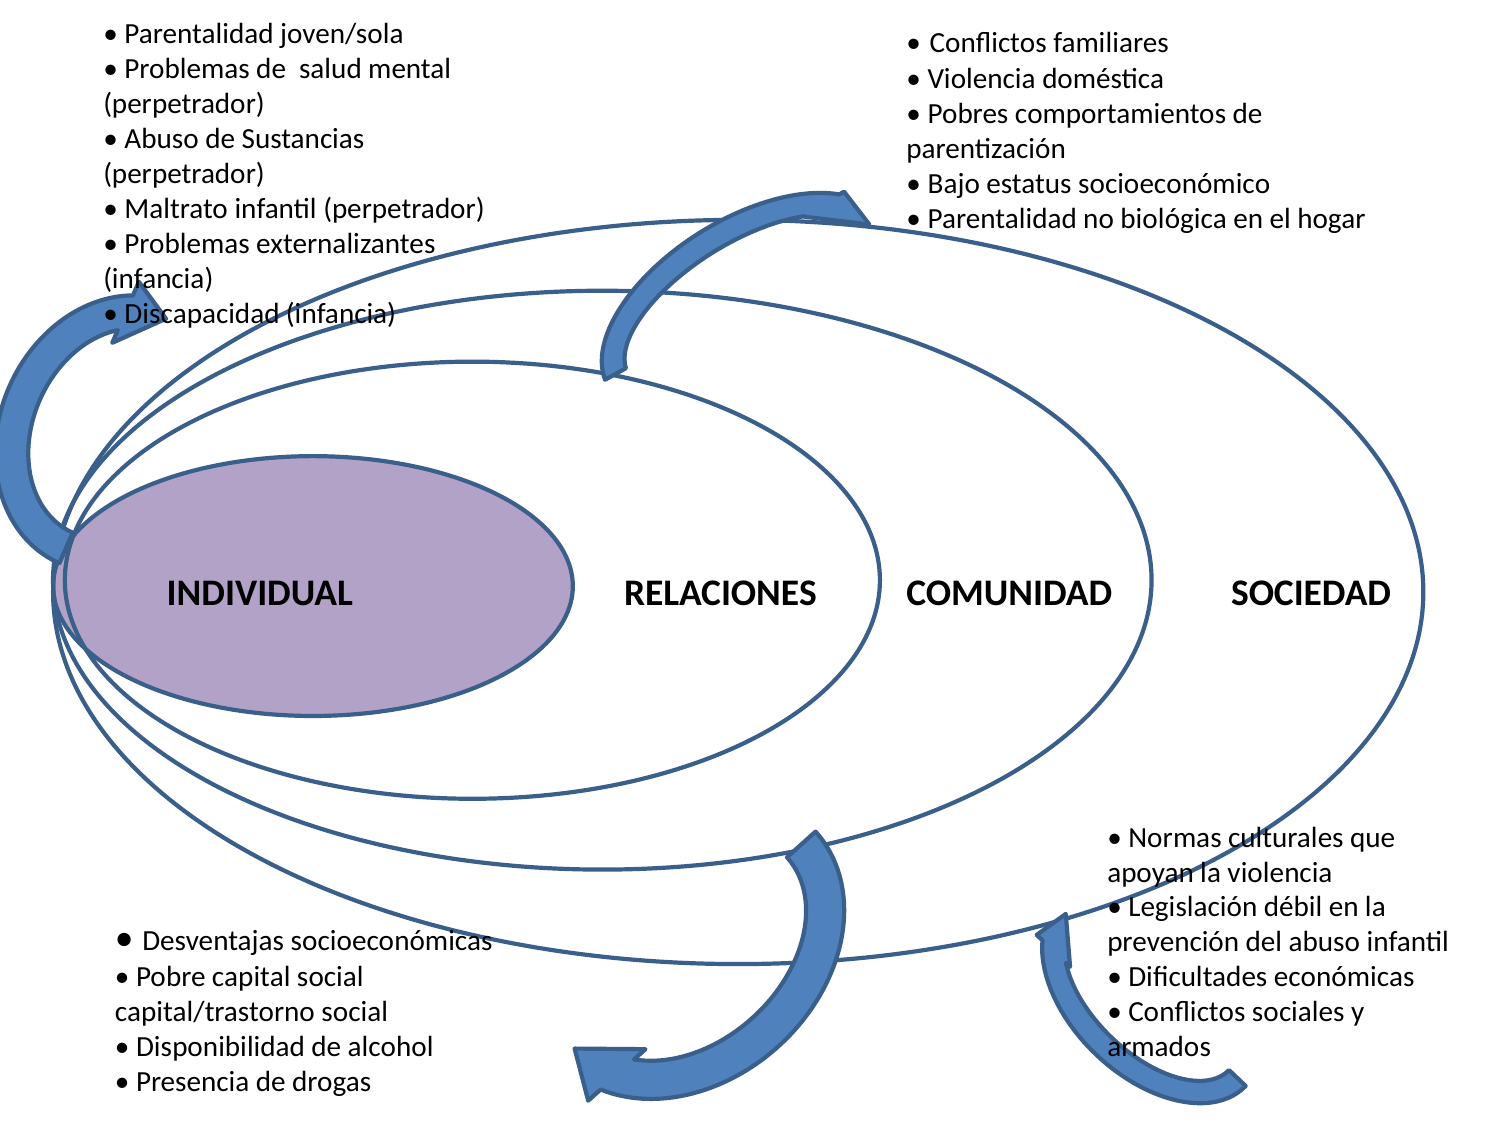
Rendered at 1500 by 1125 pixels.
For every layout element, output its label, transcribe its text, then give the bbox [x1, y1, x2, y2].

text_box • Parentalidad joven/sola • Problemas de salud mental (perpetrador) • Abuso de Sustancias (perpetrador) • Maltrato infantil (perpetrador) • Problemas externalizantes (infancia) • Discapacidad (infancia) [88, 7, 502, 337]
text_box COMUNIDAD [891, 560, 1163, 621]
text_box [1110, 1070, 1248, 1106]
text_box [110, 337, 131, 345]
text_box [599, 189, 872, 382]
text_box [0, 302, 103, 566]
text_box [50, 217, 1424, 967]
text_box [1034, 912, 1092, 1054]
text_box • Desventajas socioeconómicas • Pobre capital social capital/trastorno social • Disponibilidad de alcohol • Presencia de drogas [100, 905, 585, 1105]
text_box SOCIEDAD [1163, 560, 1459, 621]
text_box RELACIONES [584, 560, 857, 621]
text_box • Normas culturales que apoyan la violencia • Legislación débil en la prevención del abuso infantil • Dificultades económicas • Conflictos sociales y armados [1092, 810, 1471, 1070]
text_box [572, 829, 847, 1103]
text_box • Conflictos familiares • Violencia doméstica • Pobres comportamientos de parentización • Bajo estatus socioeconómico • Parentalidad no biológica en el hogar [891, 7, 1412, 242]
text_box INDIVIDUAL [64, 560, 455, 621]
